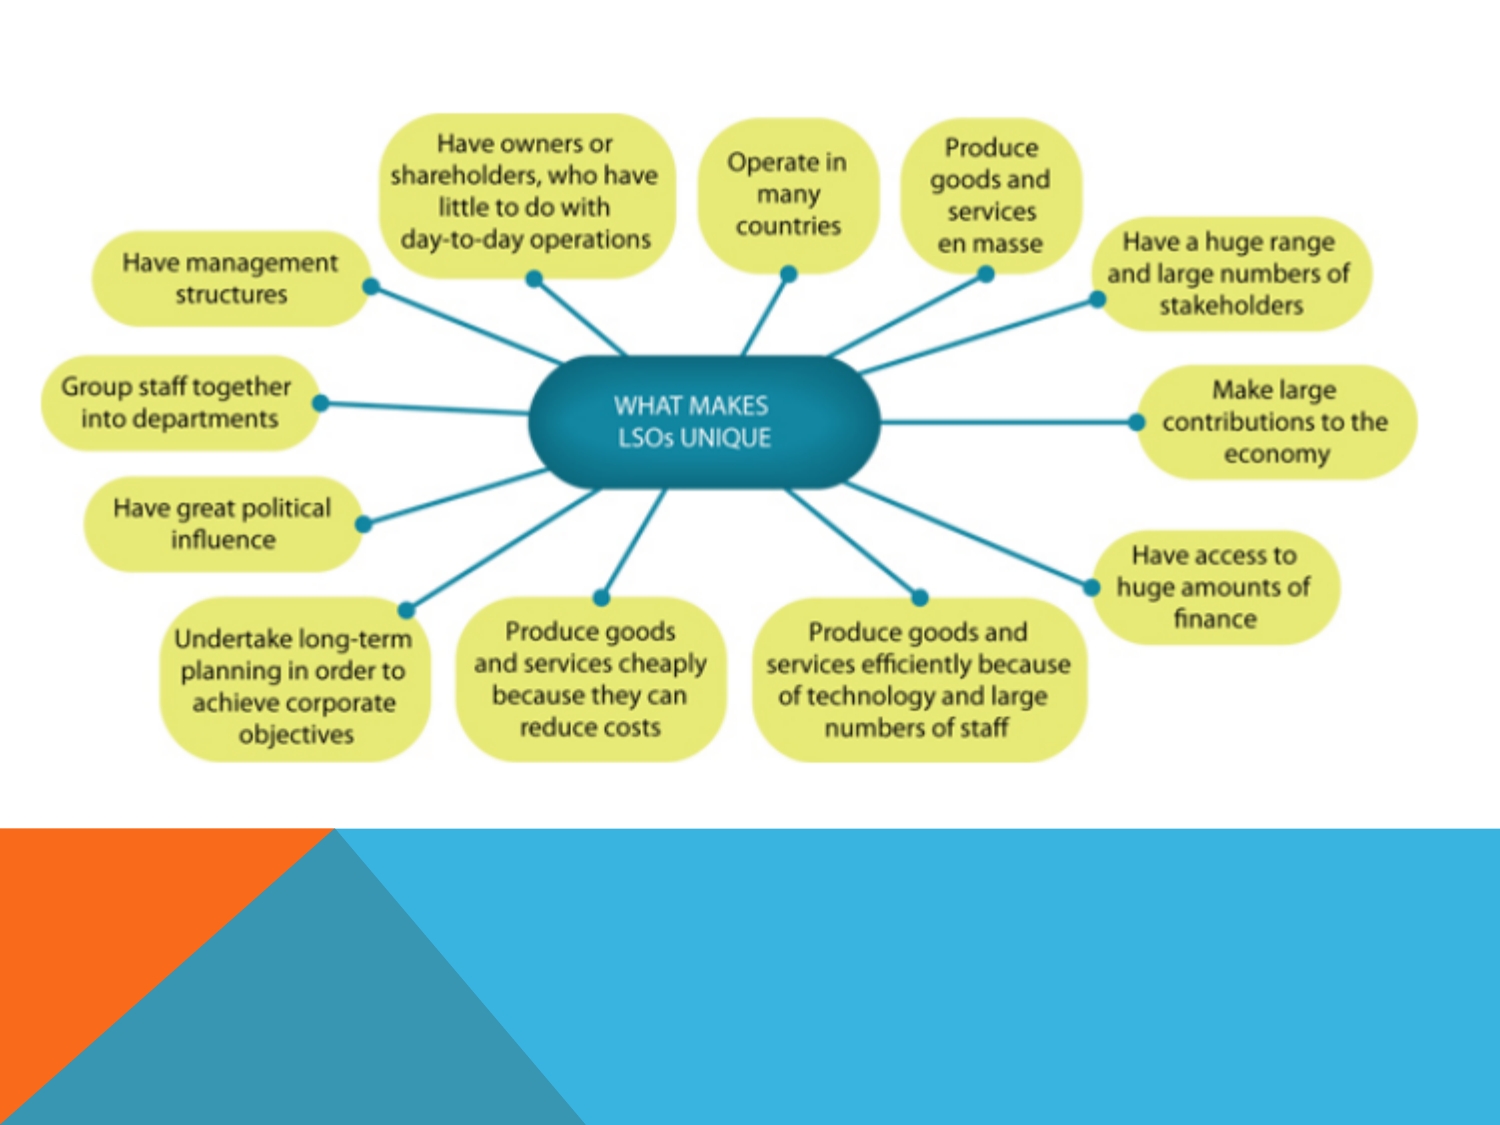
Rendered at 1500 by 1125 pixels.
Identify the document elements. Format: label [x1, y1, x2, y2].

picture [29, 89, 1449, 797]
